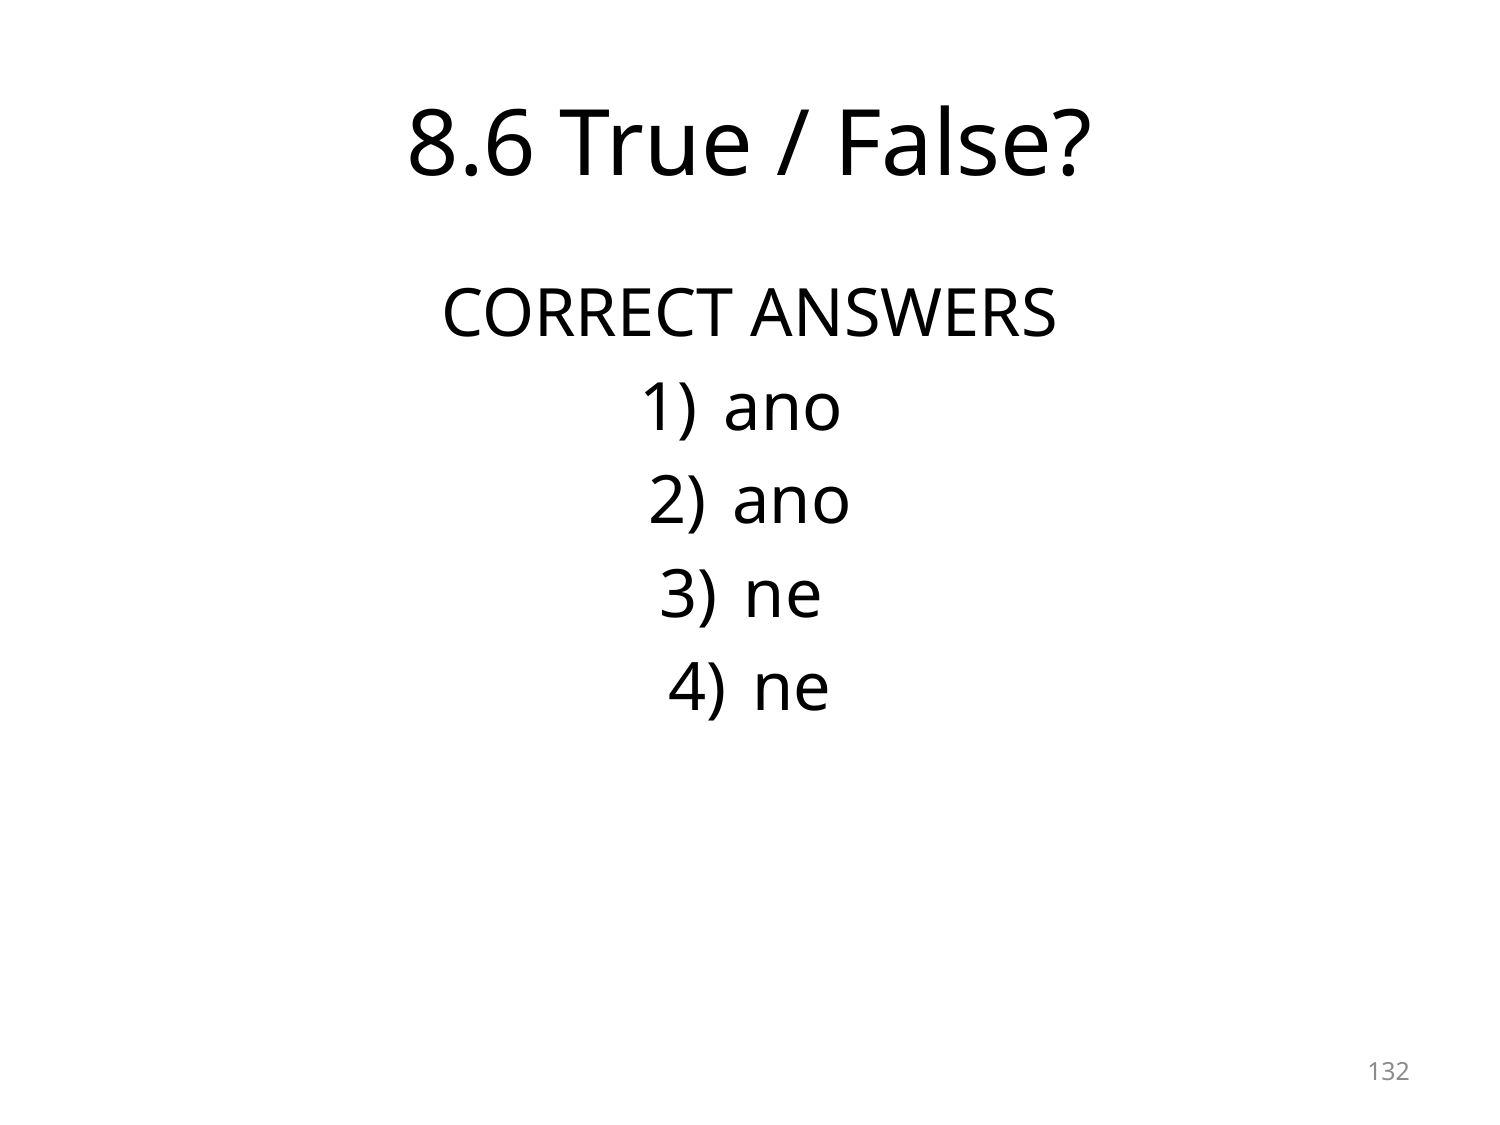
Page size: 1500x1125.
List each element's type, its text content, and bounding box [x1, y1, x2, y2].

slide_number 132 [1074, 1042, 1425, 1103]
title 8.6 True / False? [75, 45, 1425, 233]
list CORRECT ANSWERS ano ano ne ne [75, 262, 1425, 1005]
